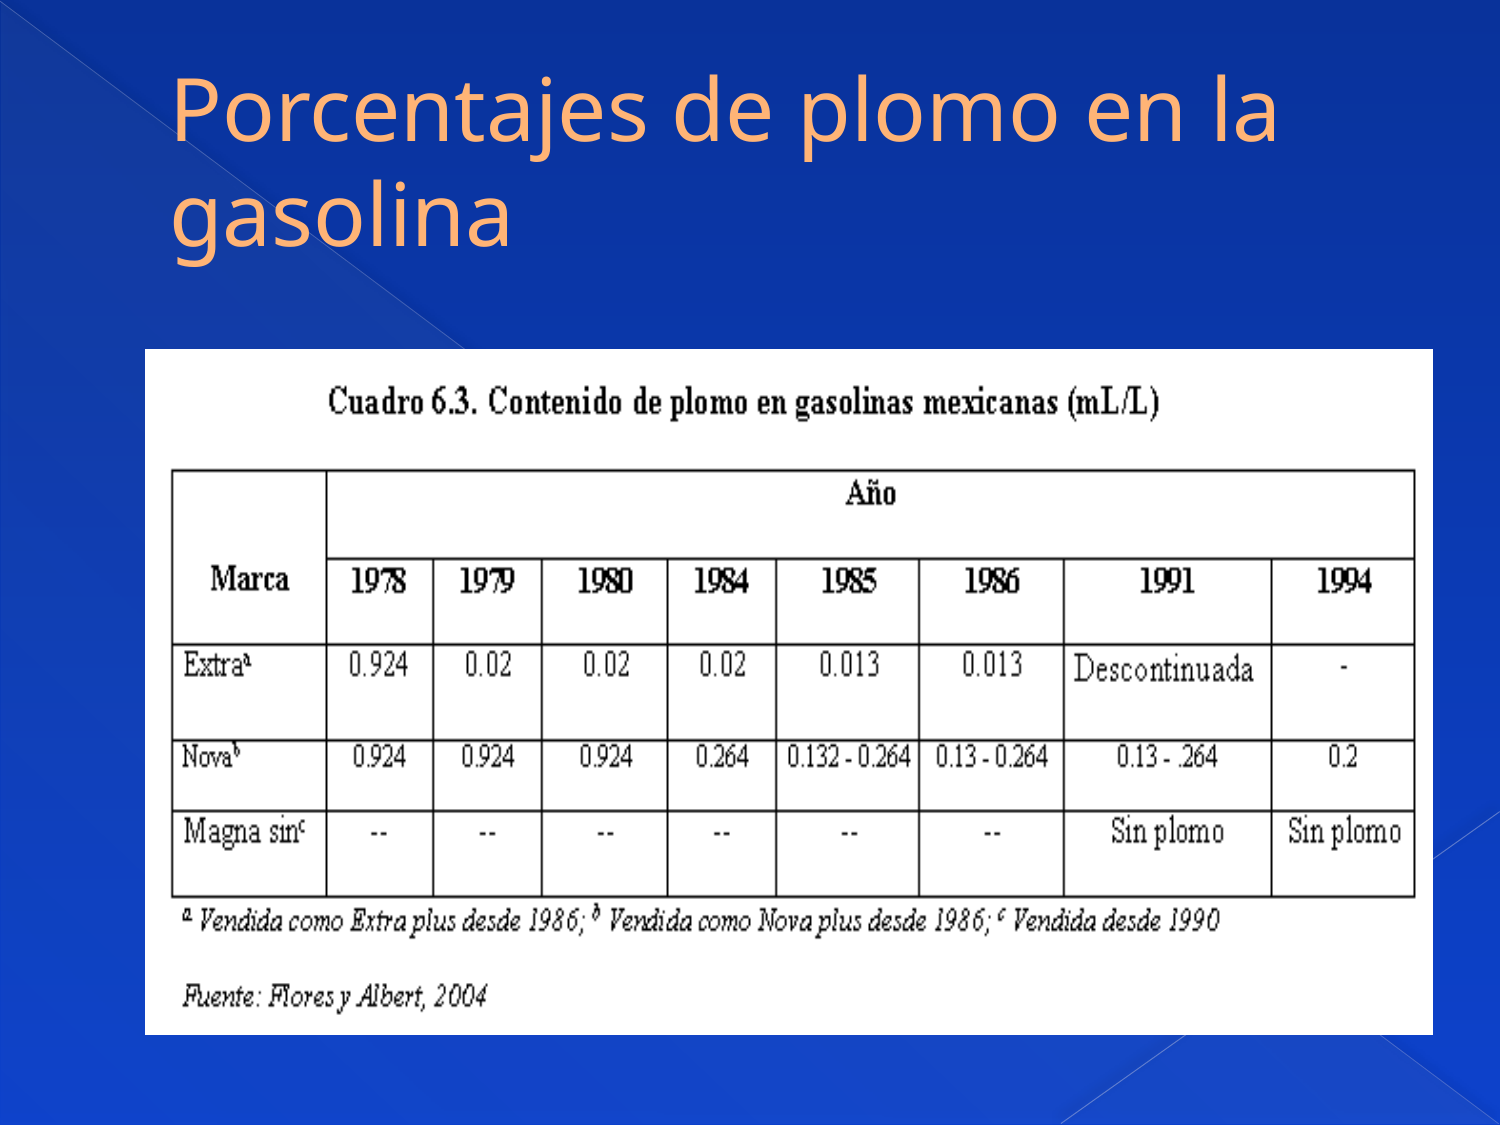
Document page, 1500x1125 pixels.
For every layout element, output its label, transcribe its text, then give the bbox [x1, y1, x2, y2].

title Porcentajes de plomo en la gasolina [75, 43, 1425, 274]
picture [144, 349, 1433, 1035]
